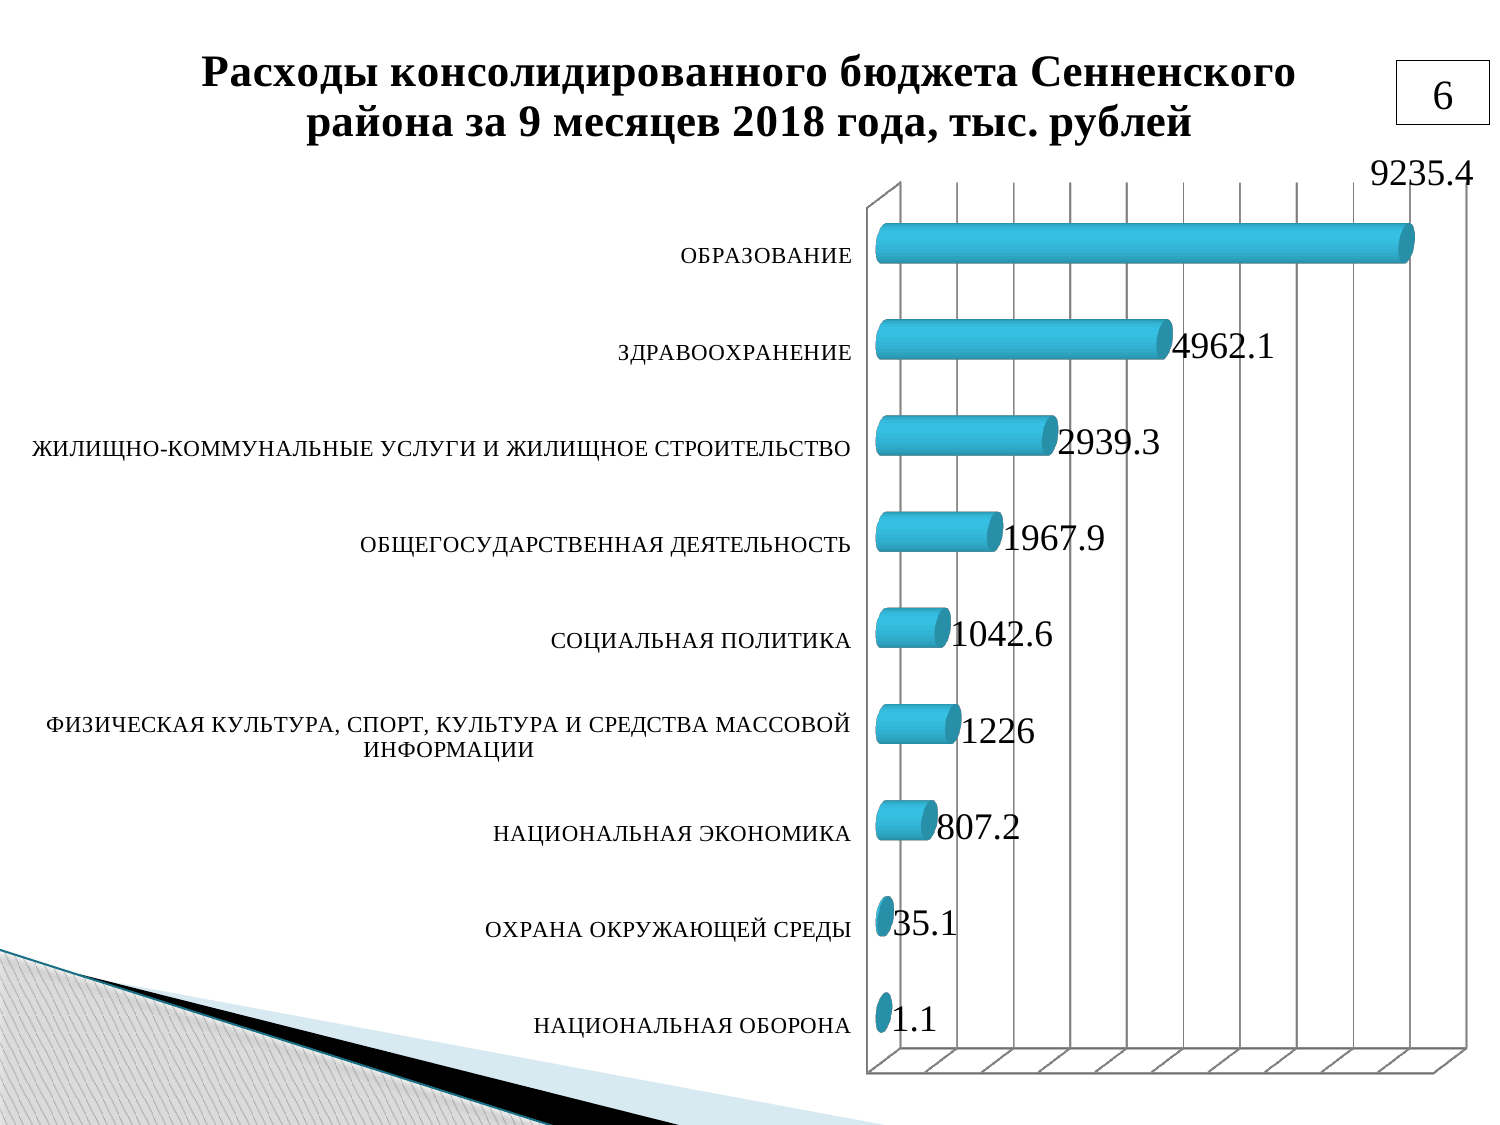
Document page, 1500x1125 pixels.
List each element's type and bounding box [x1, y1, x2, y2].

chart [0, 2, 1500, 1097]
